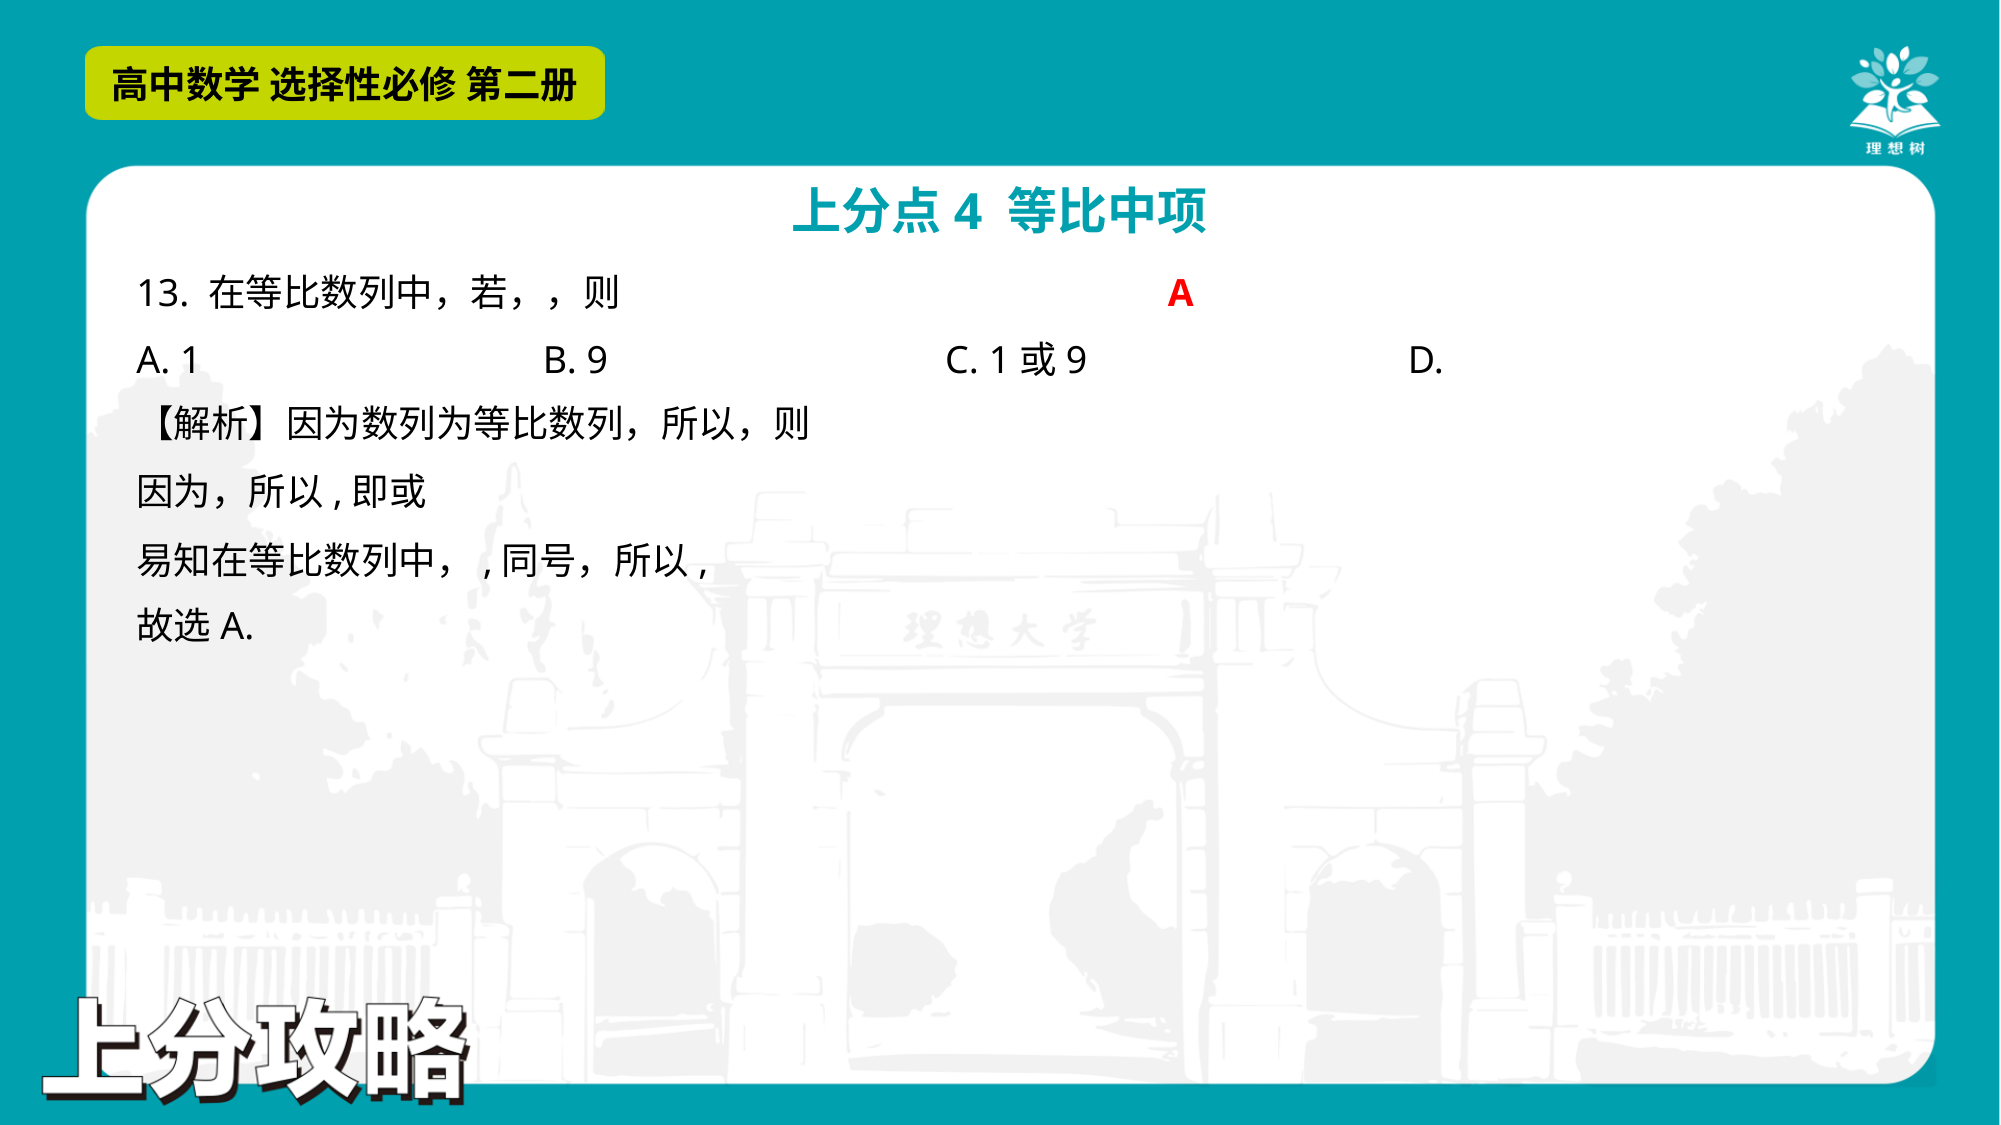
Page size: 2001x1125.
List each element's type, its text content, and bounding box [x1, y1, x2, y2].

text_box A [1153, 246, 1209, 307]
picture [0, 0, 2000, 1125]
